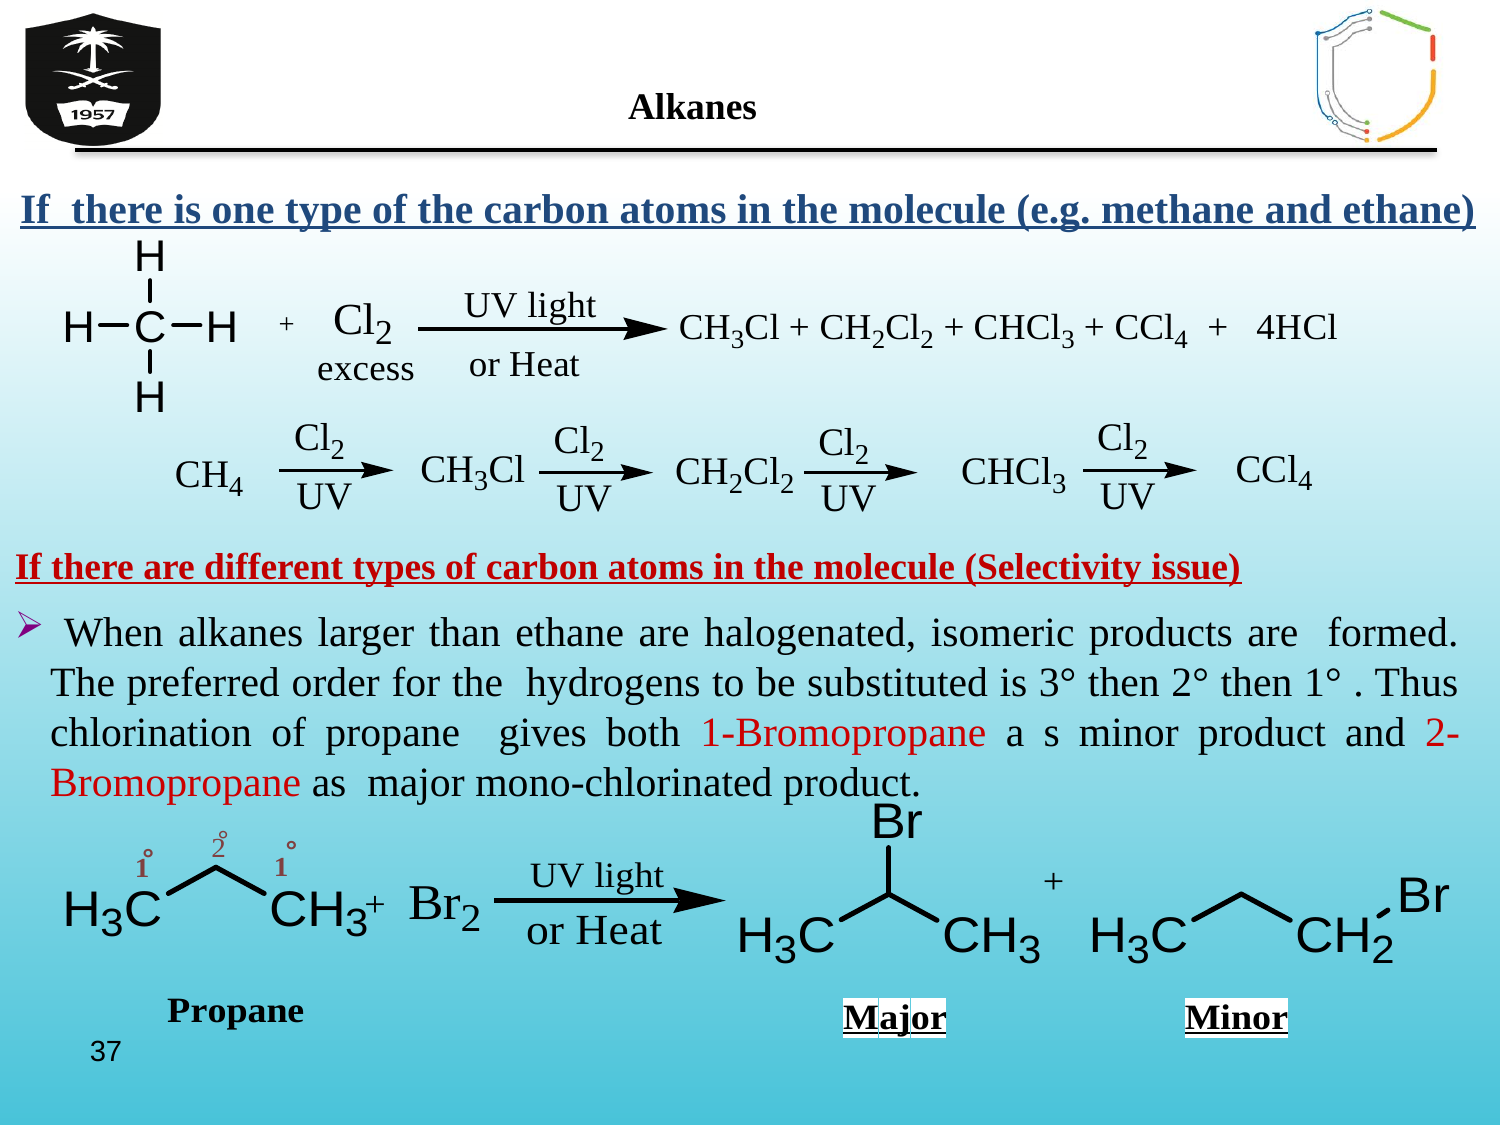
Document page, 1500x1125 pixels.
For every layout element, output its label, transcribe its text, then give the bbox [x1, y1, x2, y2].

text_box If there is one type of the carbon atoms in the molecule (e.g. methane and ethane) [5, 174, 1492, 240]
picture [1287, 0, 1463, 165]
text_box Alkanes [613, 74, 773, 135]
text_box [62, 799, 1451, 1038]
text_box 37 [75, 1047, 425, 1103]
picture [24, 12, 163, 151]
text_box If there are different types of carbon atoms in the molecule (Selectivity issue) [0, 534, 1463, 597]
text_box When alkanes larger than ethane are halogenated, isomeric products are formed. The preferred order for the hydrogens to be substituted is 3° then 2° then 1° . Thus chlorination of propane gives both 1-Bromopropane a s minor product and 2-Bromopropane as major mono-chlorinated product. [0, 597, 1475, 813]
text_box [174, 420, 1313, 521]
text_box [62, 237, 1338, 413]
